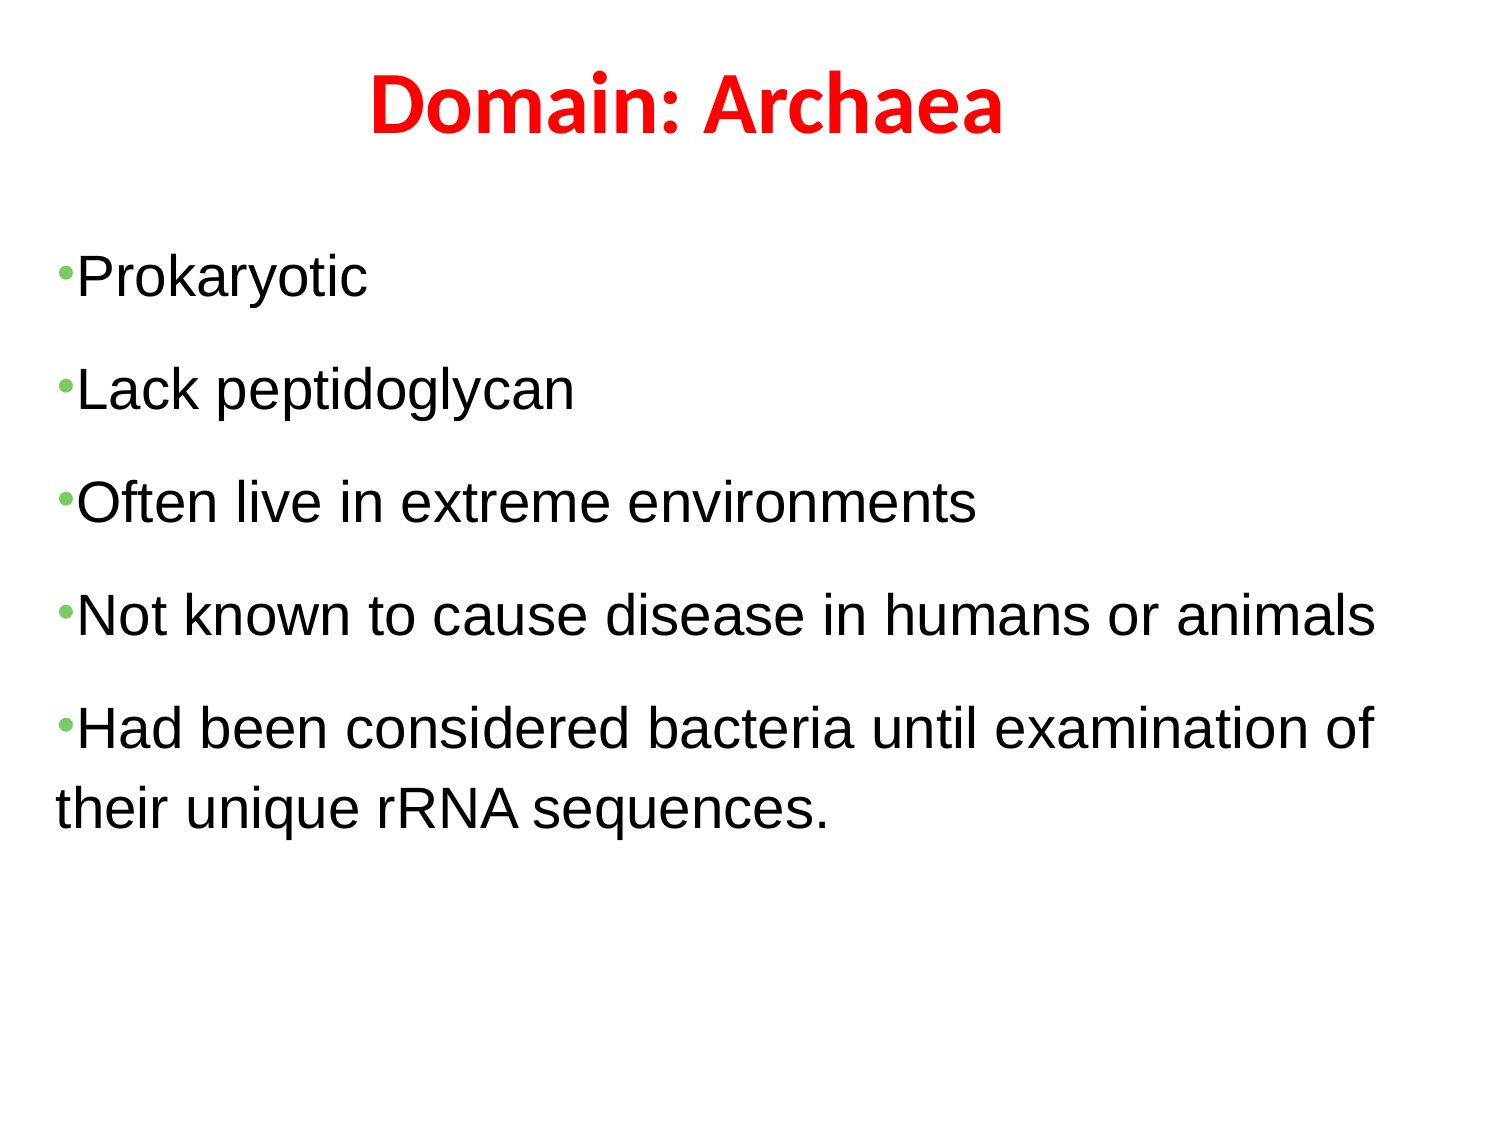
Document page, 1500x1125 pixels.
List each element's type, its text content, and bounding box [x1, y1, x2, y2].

text_box Domain: Archaea [57, 37, 1318, 219]
text_box Prokaryotic Lack peptidoglycan Often live in extreme environments Not known to cause disease in humans or animals Had been considered bacteria until examination of their unique rRNA sequences. [41, 219, 1481, 1071]
